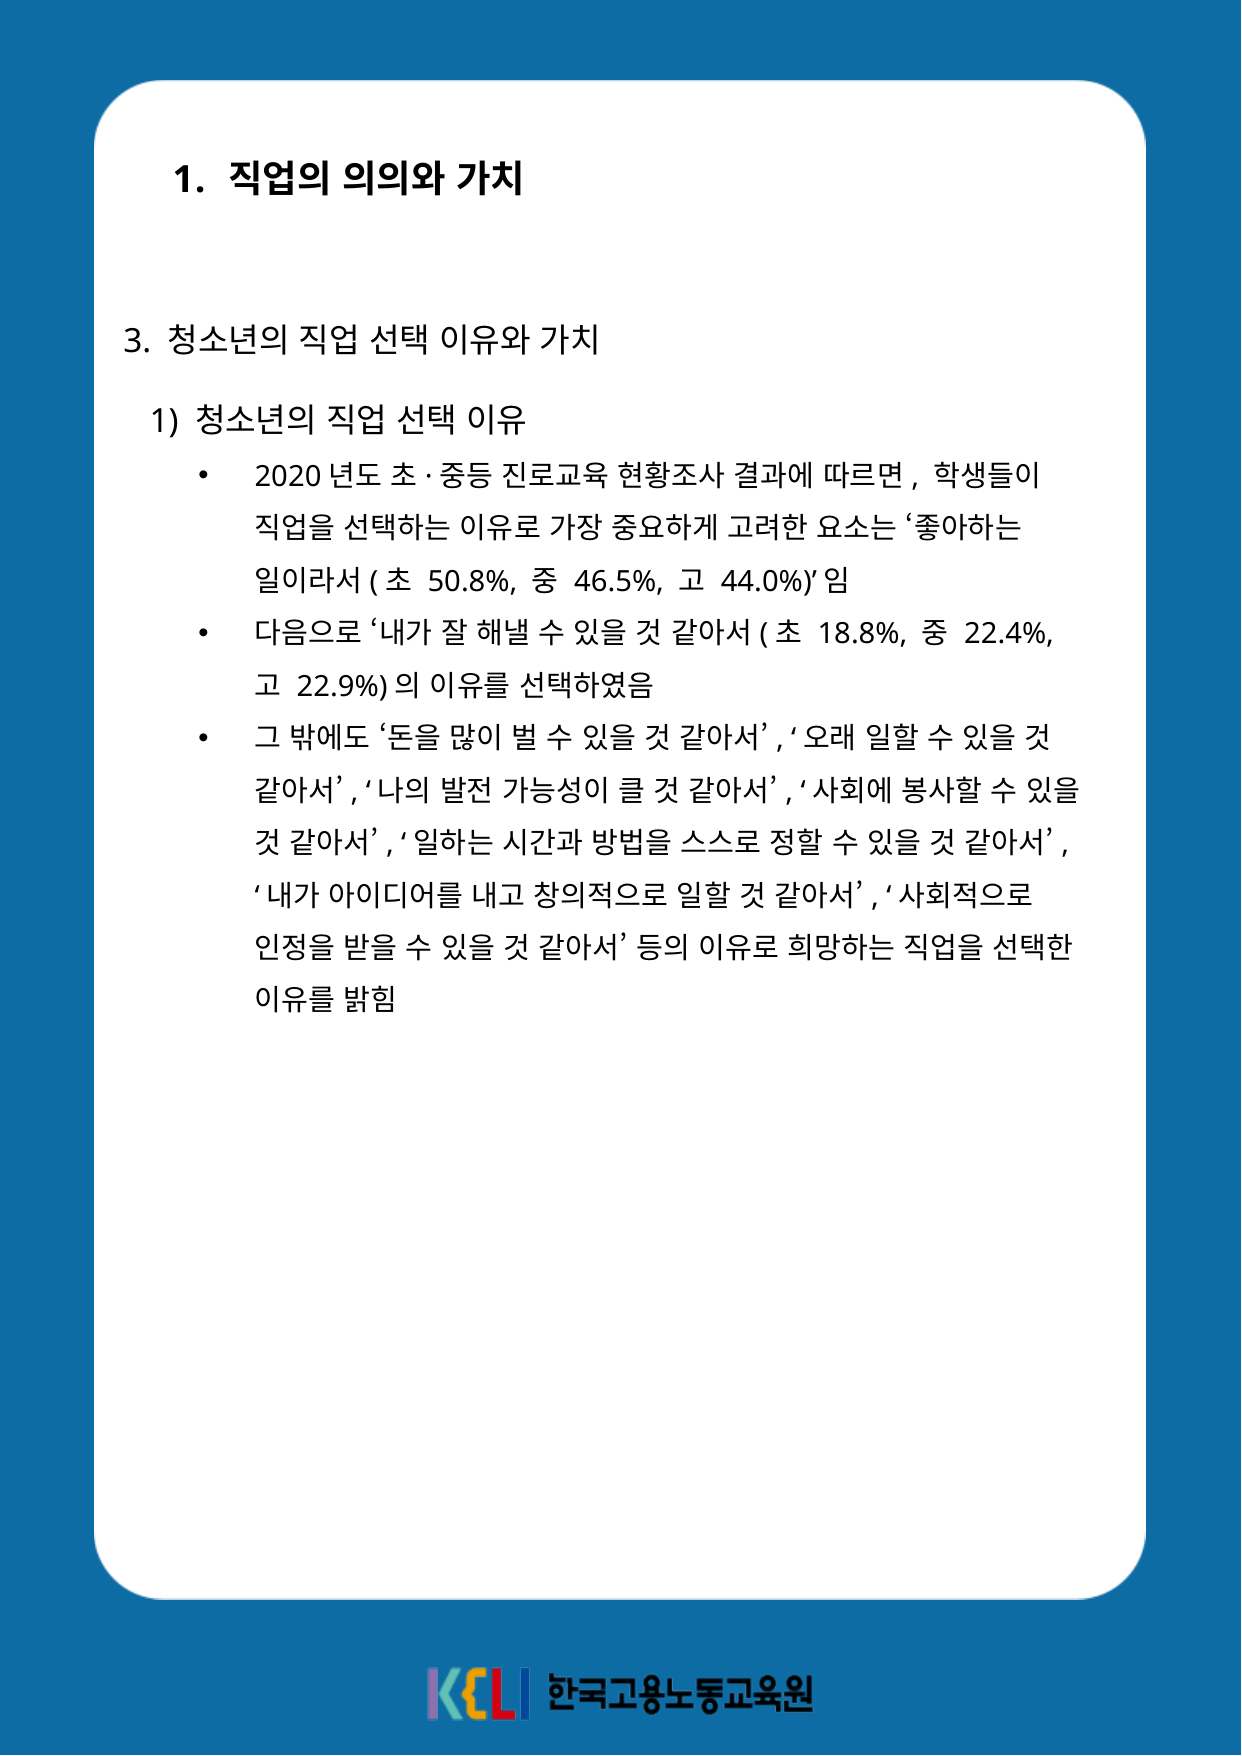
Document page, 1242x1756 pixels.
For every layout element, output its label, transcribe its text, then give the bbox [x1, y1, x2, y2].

picture [0, 0, 1241, 1755]
text_box 3. 청소년의 직업 선택 이유와 가치 1) 청소년의 직업 선택 이유 2020년도 초·중등 진로교육 현황조사 결과에 따르면, 학생들이 직업을 선택하는 이유로 가장 중요하게 고려한 요소는 ‘좋아하는 일이라서(초 50.8%, 중 46.5%, 고 44.0%)’임 다음으로 ‘내가 잘 해낼 수 있을 것 같아서(초 18.8%, 중 22.4%, 고 22.9%)의 이유를 선택하였음 그 밖에도 ‘돈을 많이 벌 수 있을 것 같아서’, ‘오래 일할 수 있을 것 같아서’, ‘나의 발전 가능성이 클 것 같아서’, ‘사회에 봉사할 수 있을 것 같아서’, ‘일하는 시간과 방법을 스스로 정할 수 있을 것 같아서’, ‘내가 아이디어를 내고 창의적으로 일할 것 같아서’, ‘사회적으로 인정을 받을 수 있을 것 같아서’ 등의 이유로 희망하는 직업을 선택한 이유를 밝힘 [95, 277, 1084, 1017]
text_box 직업의 의의와 가치 [170, 152, 1144, 200]
